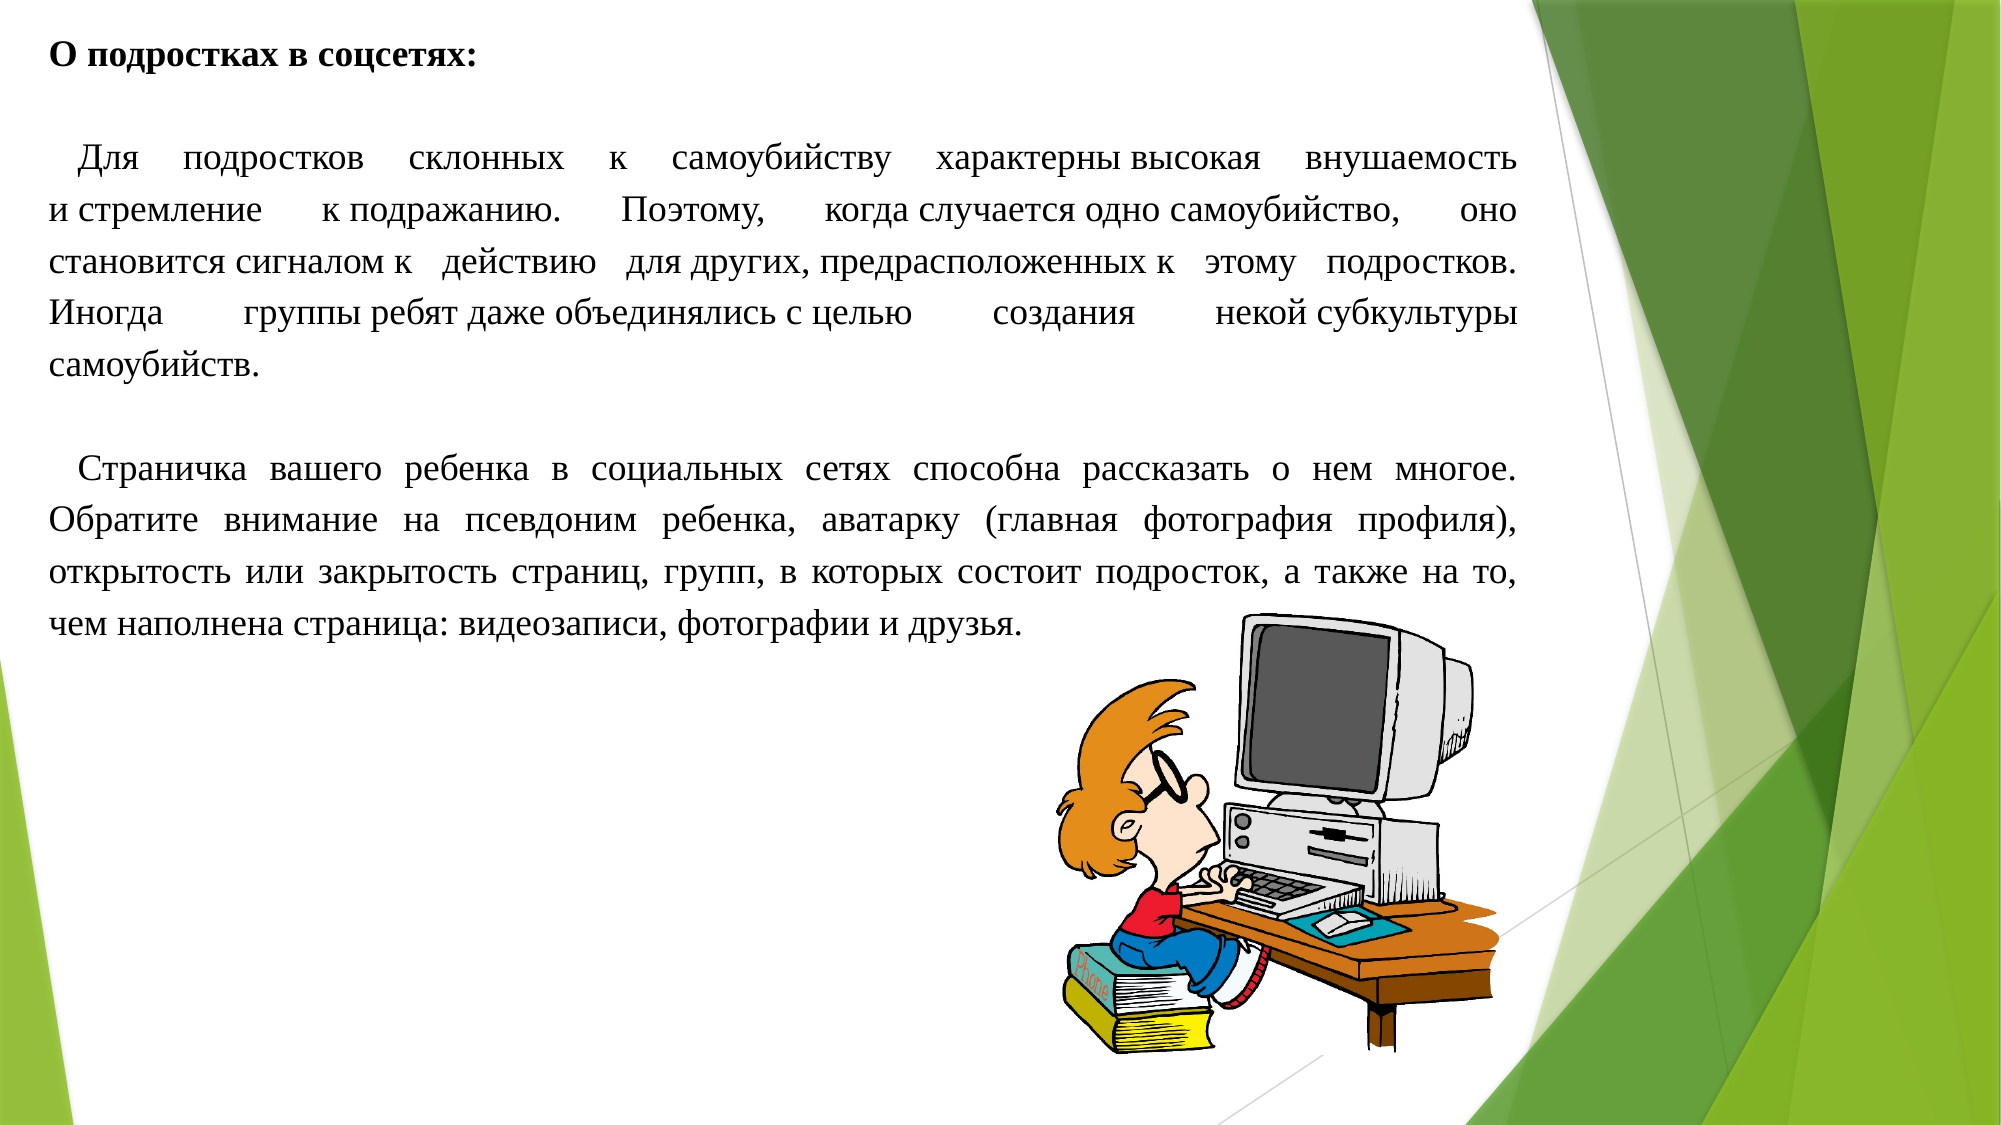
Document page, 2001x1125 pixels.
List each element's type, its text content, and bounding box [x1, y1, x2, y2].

text_box О подростках в соцсетях: Для подростков склонных к самоубийству характерны высокая внушаемость и стремление к подражанию. Поэтому, когда случается одно самоубийство, оно становится сигналом к действию для других, предрасположенных к этому подростков. Иногда группы ребят даже объединялись с целью создания некой субкультуры самоубийств. Страничка вашего ребенка в социальных сетях способна рассказать о нем многое. Обратите внимание на псевдоним ребенка, аватарку (главная фотография профиля), открытость или закрытость страниц, групп, в которых состоит подросток, а также на то, чем наполнена страница: видеозаписи, фотографии и друзья. [33, 14, 1534, 702]
picture [1055, 613, 1500, 1056]
